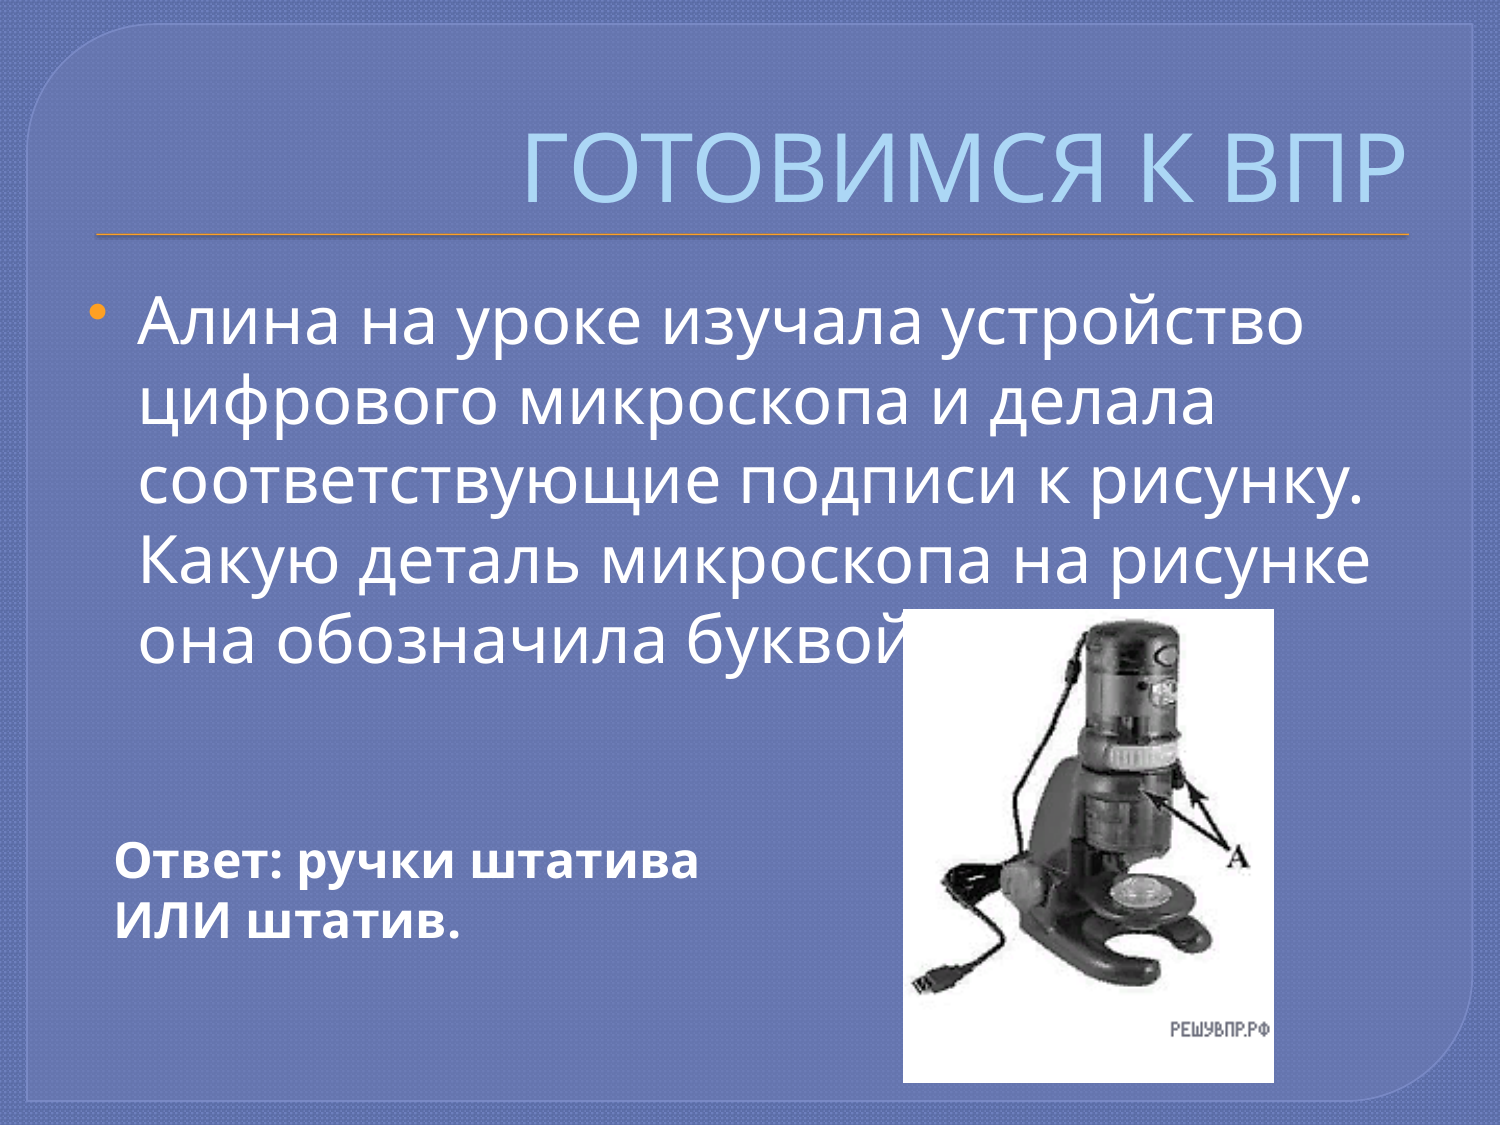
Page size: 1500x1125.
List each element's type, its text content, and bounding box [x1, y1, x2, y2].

text_box Ответ: ручки штатива ИЛИ штатив. [98, 821, 729, 957]
picture [903, 609, 1275, 1083]
list Алина на уроке изучала устройство цифрового микроскопа и делала соответствующие подписи к рисунку. Какую деталь микроскопа на рисунке она обозначила буквой А? [75, 270, 1425, 1013]
title ГОТОВИМСЯ К ВПР [75, 41, 1425, 230]
